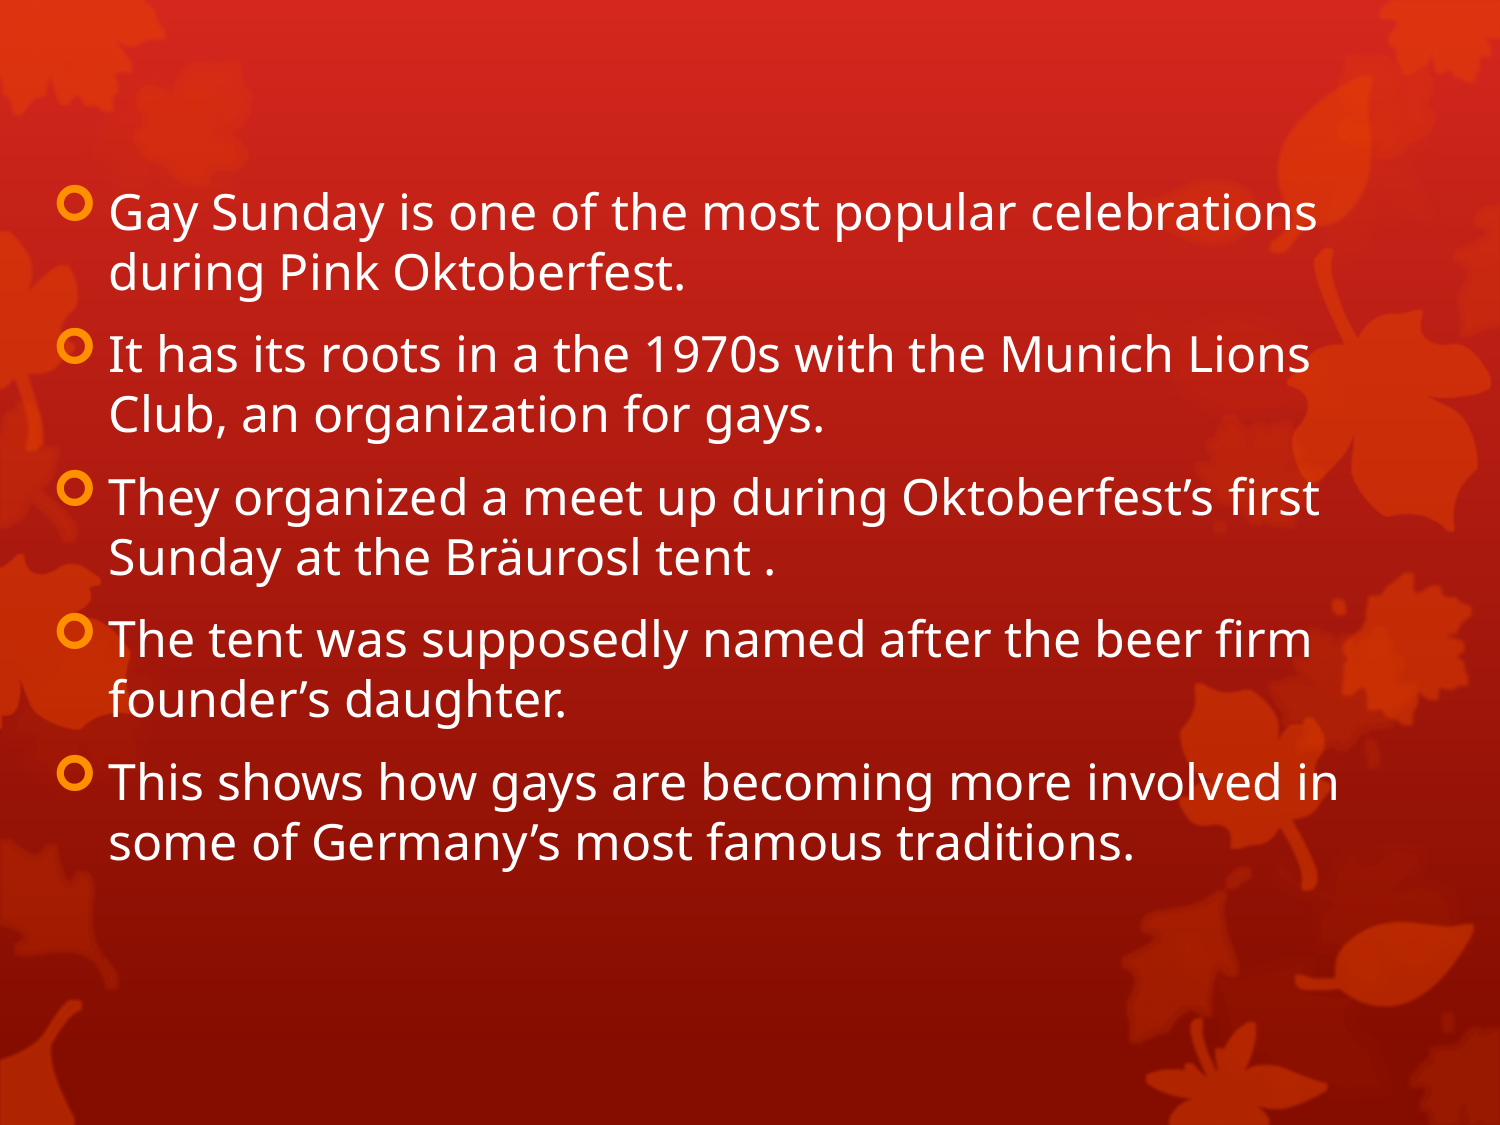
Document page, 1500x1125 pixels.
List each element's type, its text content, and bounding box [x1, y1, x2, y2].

list Gay Sunday is one of the most popular celebrations during Pink Oktoberfest. It has its roots in a the 1970s with the Munich Lions Club, an organization for gays. They organized a meet up during Oktoberfest’s first Sunday at the Bräurosl tent . The tent was supposedly named after the beer firm founder’s daughter. This shows how gays are becoming more involved in some of Germany’s most famous traditions. [37, 112, 1450, 938]
